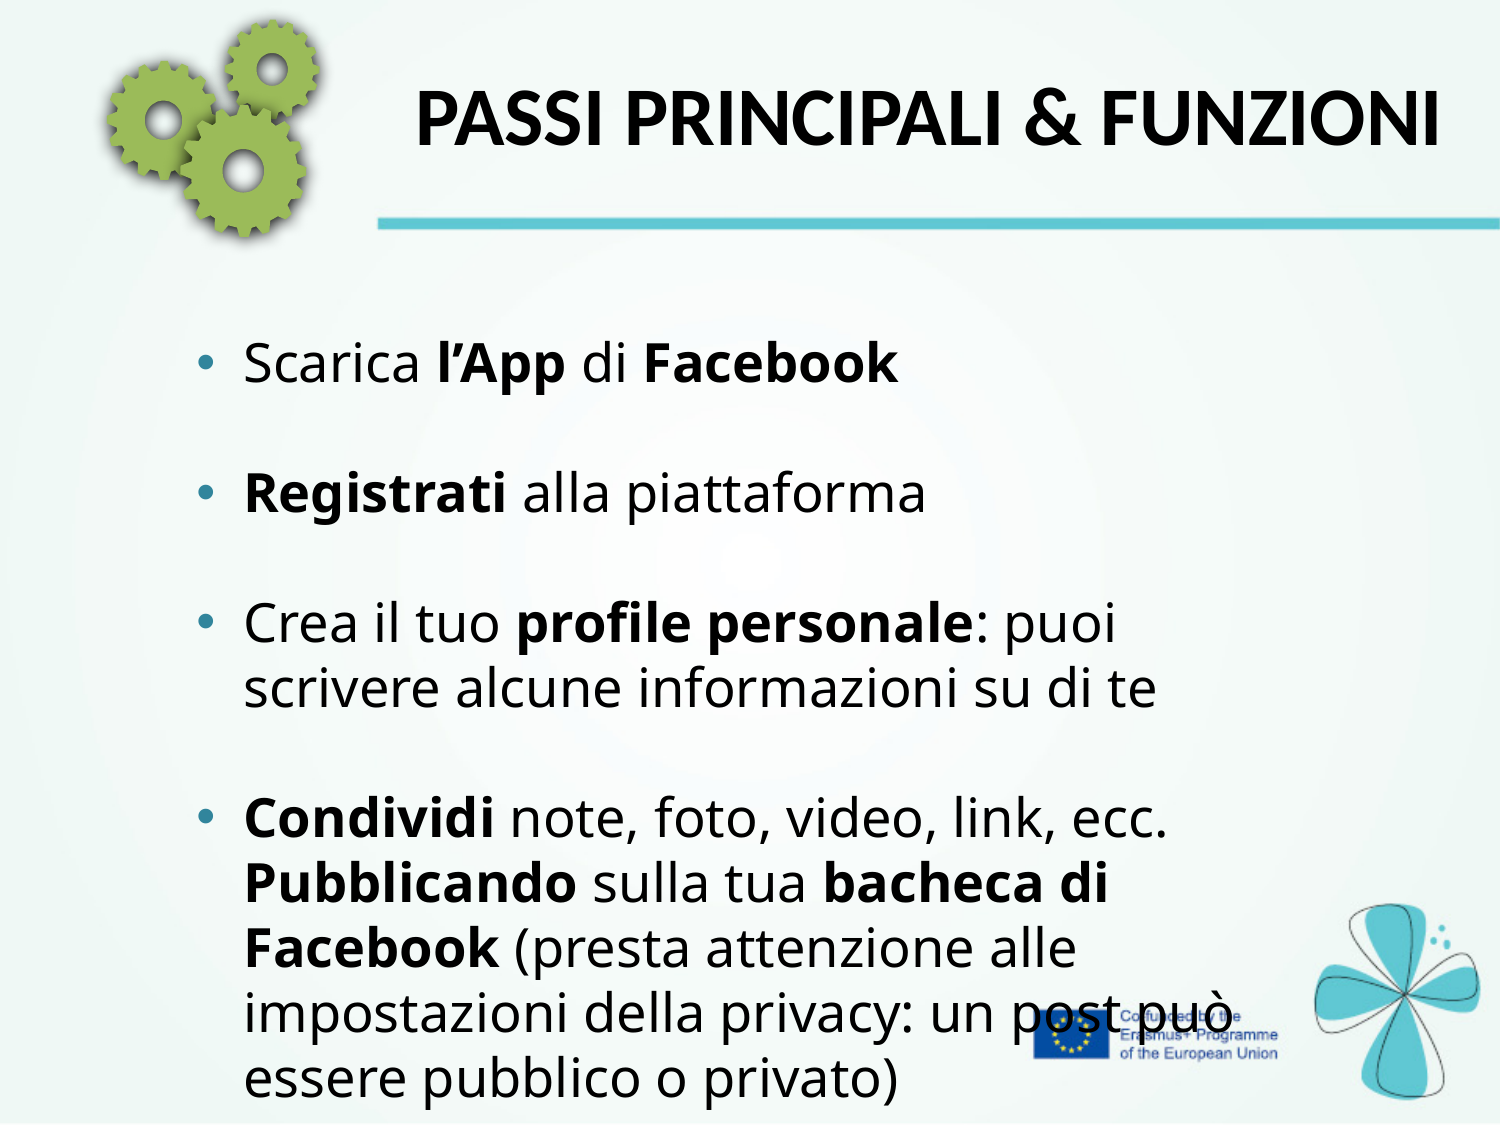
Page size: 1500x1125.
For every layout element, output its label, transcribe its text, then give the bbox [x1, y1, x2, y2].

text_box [106, 19, 320, 237]
text_box Scarica l’App di Facebook Registrati alla piattaforma Crea il tuo profile personale: puoi scrivere alcune informazioni su di te Condividi note, foto, video, link, ecc. Pubblicando sulla tua bacheca di Facebook (presta attenzione alle impostazioni della privacy: un post può essere pubblico o privato) [181, 321, 1319, 1116]
picture [0, 0, 1500, 1125]
text_box PASSI PRINCIPALI & FUNZIONI [325, 55, 1459, 170]
